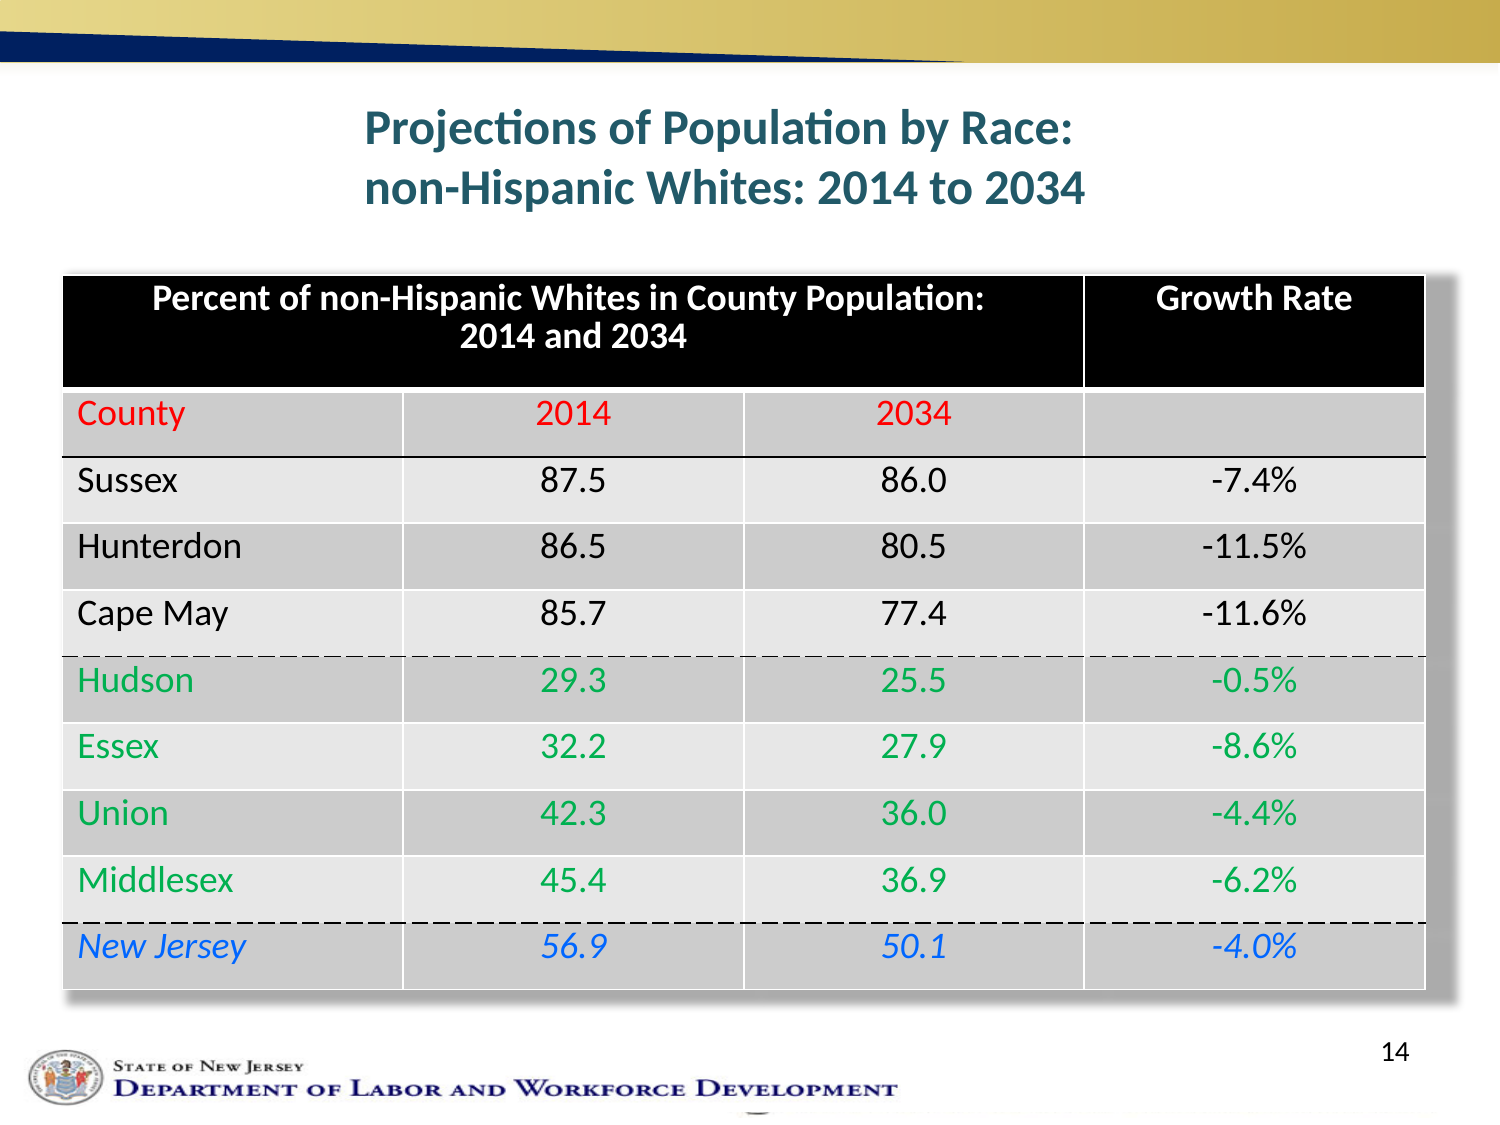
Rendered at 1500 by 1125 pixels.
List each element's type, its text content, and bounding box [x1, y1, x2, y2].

table_cell -8.6% [1085, 724, 1424, 789]
table_cell -6.2% [1085, 857, 1424, 923]
table_cell -11.6% [1085, 591, 1424, 657]
table_cell [1085, 393, 1424, 456]
table_cell -4.0% [1085, 923, 1424, 989]
table_cell 2034 [745, 393, 1083, 456]
table_cell County [63, 393, 402, 456]
table_cell 29.3 [404, 657, 743, 722]
text_box Projections of Population by Race: non-Hispanic Whites: 2014 to 2034 [212, 87, 1238, 223]
table_cell Hudson [63, 657, 402, 722]
table_cell 45.4 [404, 857, 743, 923]
table_cell 36.9 [745, 857, 1083, 923]
table_cell Sussex [63, 458, 402, 522]
table_cell 77.4 [745, 591, 1083, 657]
table_cell 2014 [404, 393, 743, 456]
table_cell Middlesex [63, 857, 402, 923]
table_cell 32.2 [404, 724, 743, 789]
table_cell Union [63, 791, 402, 855]
table_header Percent of non-Hispanic Whites in County Population: 2014 and 2034 [63, 276, 1083, 387]
table_cell 80.5 [745, 524, 1083, 589]
table_cell 86.5 [404, 524, 743, 589]
table_cell 50.1 [745, 923, 1083, 989]
picture [712, 1113, 1438, 1118]
table_cell -11.5% [1085, 524, 1424, 589]
table_cell -4.4% [1085, 791, 1424, 855]
table_cell Cape May [63, 591, 402, 657]
table_cell 56.9 [404, 923, 743, 989]
slide_number 14 [1074, 1024, 1425, 1103]
table_cell 86.0 [745, 458, 1083, 522]
table_cell 25.5 [745, 657, 1083, 722]
table_cell 87.5 [404, 458, 743, 522]
table_cell 27.9 [745, 724, 1083, 789]
table_header Growth Rate [1085, 276, 1424, 387]
table_cell Essex [63, 724, 402, 789]
table_cell 36.0 [745, 791, 1083, 855]
table_cell 85.7 [404, 591, 743, 657]
table_cell -7.4% [1085, 458, 1424, 522]
table_cell New Jersey [63, 923, 402, 989]
table_cell 42.3 [404, 791, 743, 855]
table_cell -0.5% [1085, 657, 1424, 722]
table_cell Hunterdon [63, 524, 402, 589]
